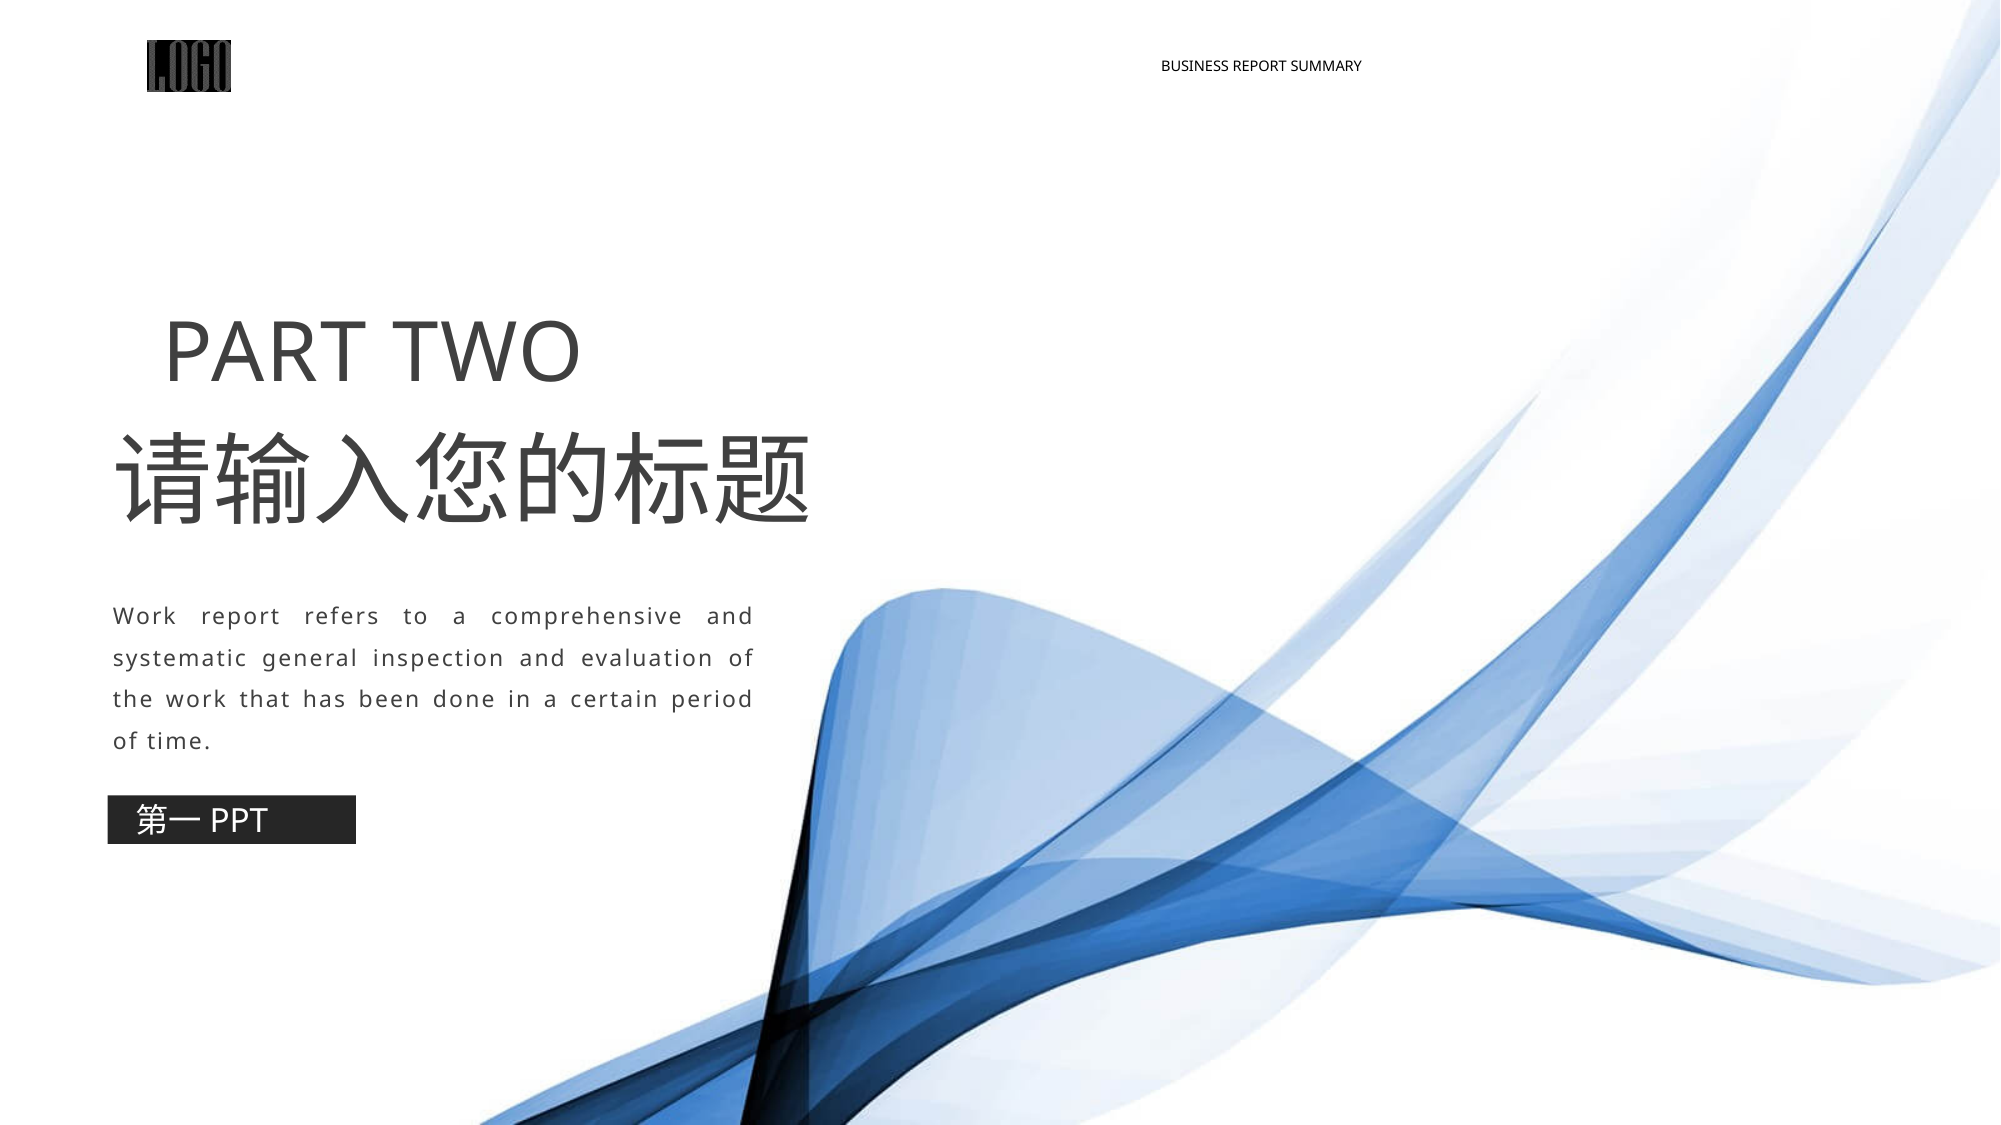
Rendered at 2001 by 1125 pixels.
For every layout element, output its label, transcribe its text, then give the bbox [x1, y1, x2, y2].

text_box 请输入您的标题 [98, 408, 938, 544]
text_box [107, 791, 356, 847]
text_box BUSINESS REPORT SUMMARY [1146, 49, 1766, 83]
picture [0, 0, 2001, 1125]
text_box Work report refers to a comprehensive and systematic general inspection and evaluation of the work that has been done in a certain period of time. [98, 579, 771, 762]
text_box PART TWO [147, 290, 599, 406]
